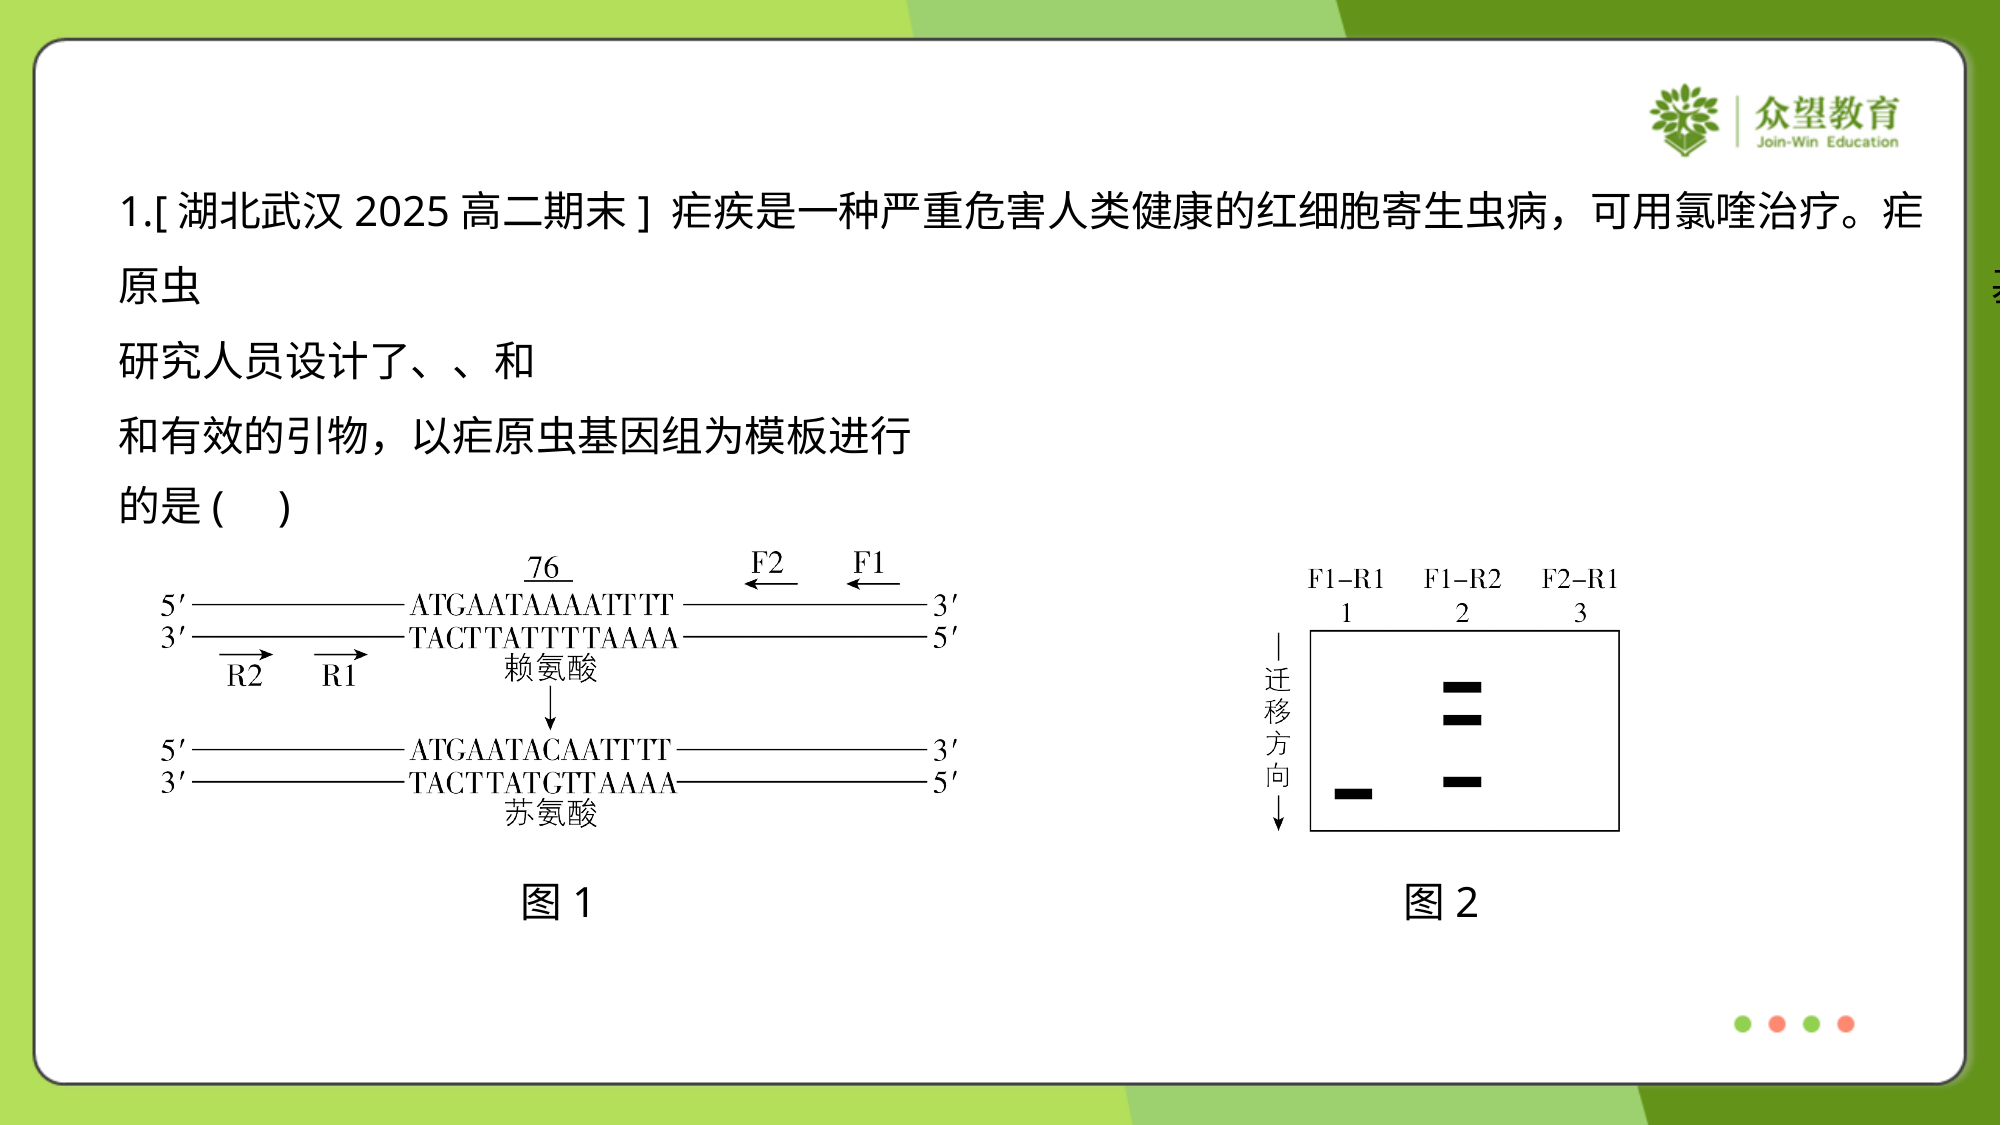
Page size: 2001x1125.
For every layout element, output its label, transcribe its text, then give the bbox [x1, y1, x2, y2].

text_box 图2 [1403, 852, 1480, 986]
picture [0, 0, 2000, 1125]
text_box 图1 [520, 852, 597, 986]
